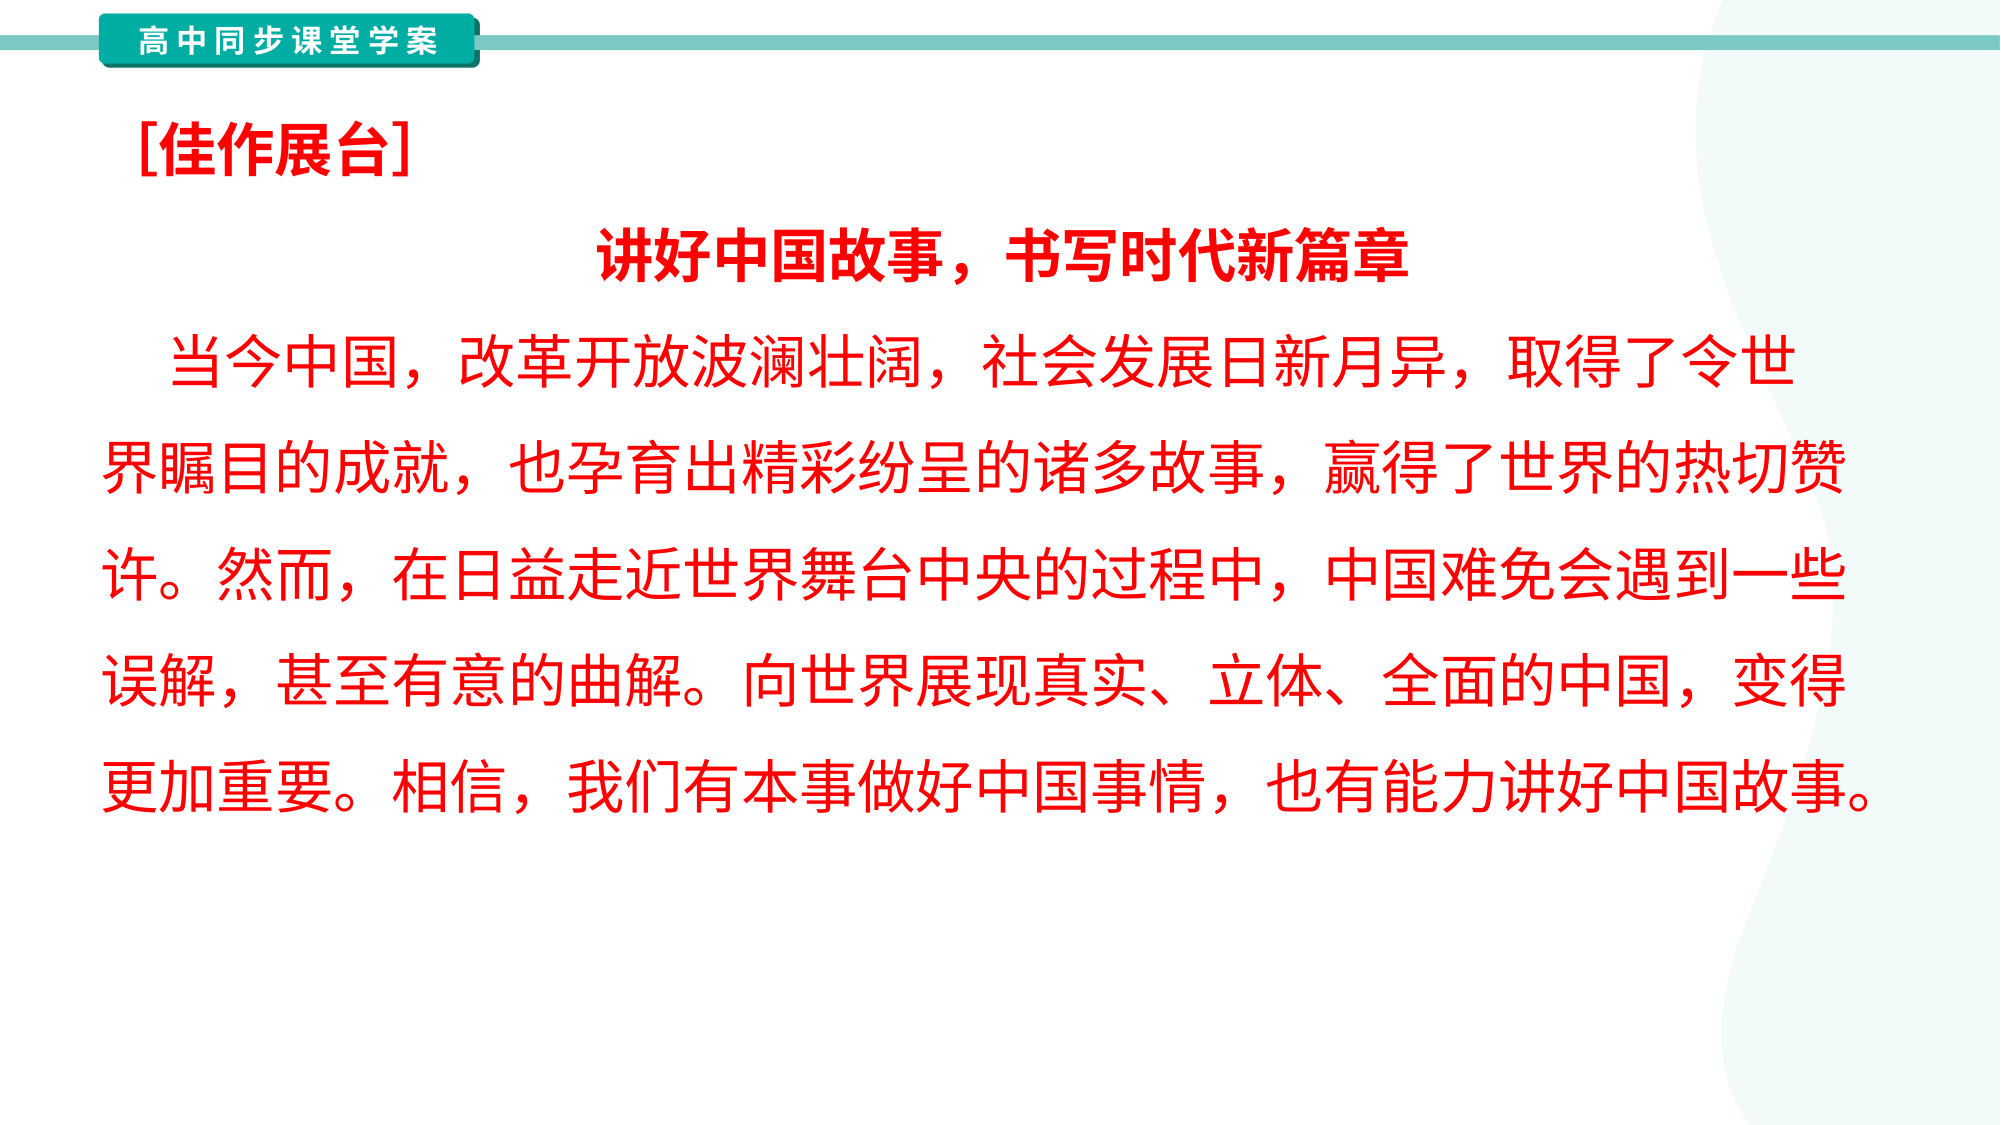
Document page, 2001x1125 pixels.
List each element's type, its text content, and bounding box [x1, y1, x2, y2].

text_box ［佳作展台］ 讲好中国故事，书写时代新篇章 当今中国，改革开放波澜壮阔，社会发展日新月异，取得了令世 界瞩目的成就，也孕育出精彩纷呈的诸多故事，赢得了世界的热切赞 许。然而，在日益走近世界舞台中央的过程中，中国难免会遇到一些 误解，甚至有意的曲解。向世界展现真实、立体、全面的中国，变得 更加重要。相信，我们有本事做好中国事情，也有能力讲好中国故事。 [100, 76, 1899, 821]
picture [0, 0, 2000, 1125]
